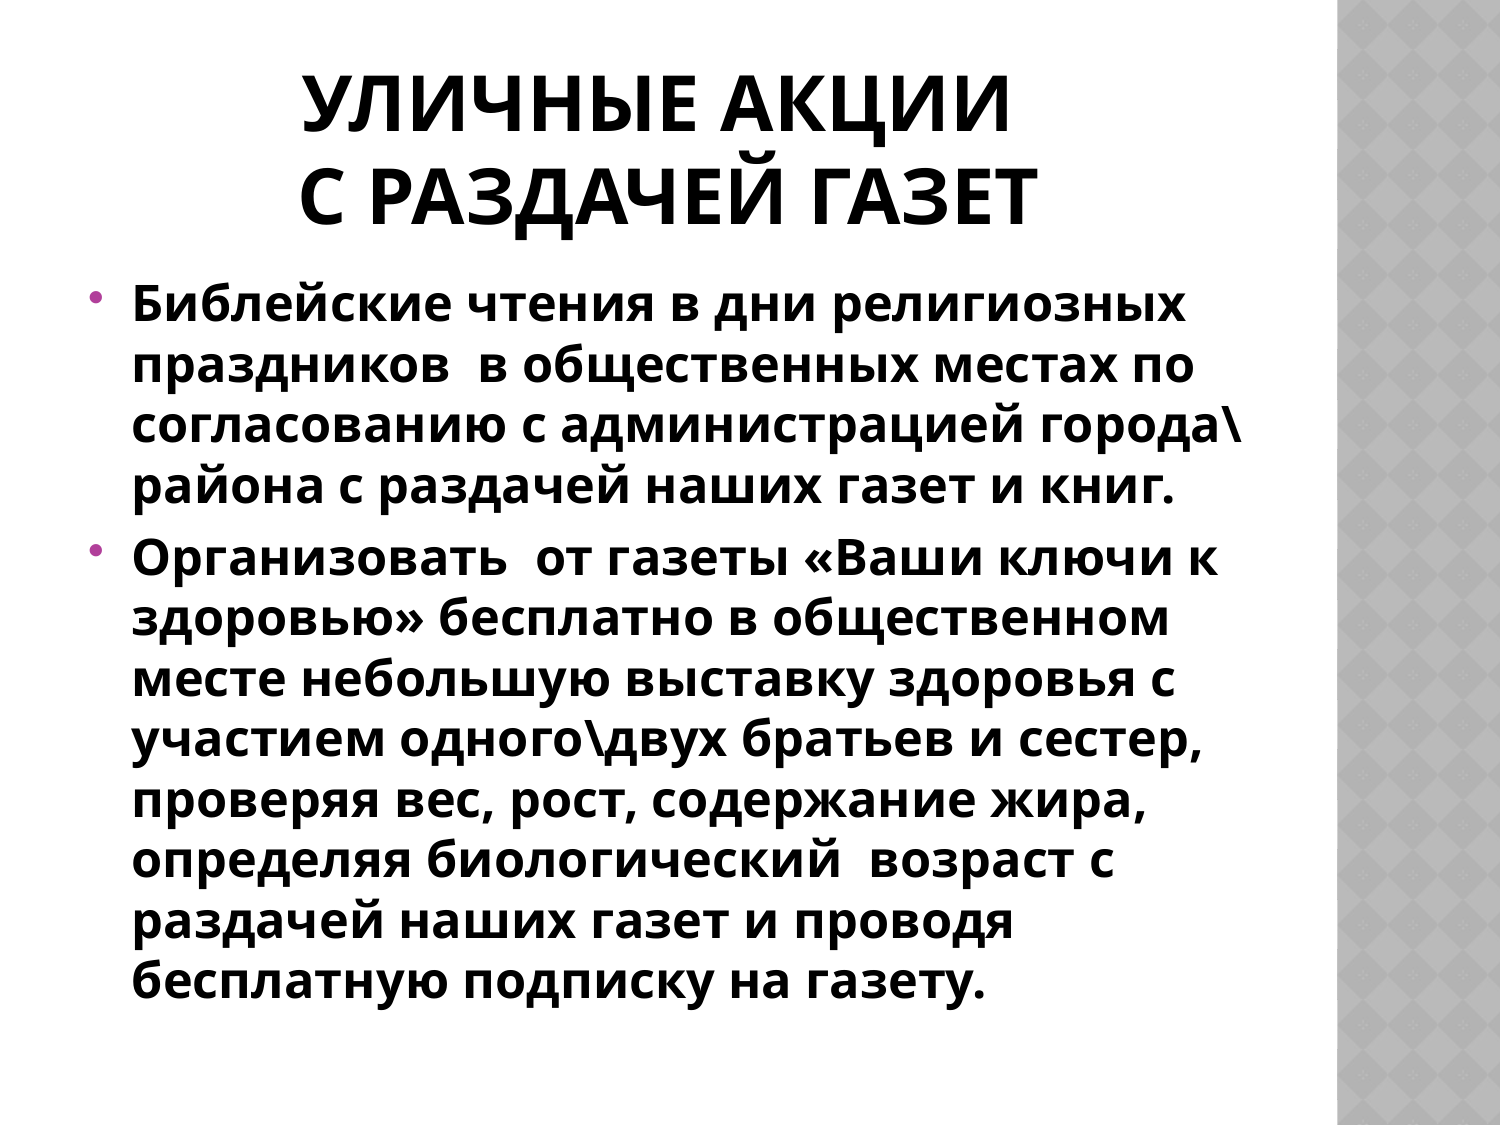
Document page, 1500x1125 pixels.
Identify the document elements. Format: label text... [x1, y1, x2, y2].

list Библейские чтения в дни религиозных праздников в общественных местах по согласованию с администрацией города\района с раздачей наших газет и книг. Организовать от газеты «Ваши ключи к здоровью» бесплатно в общественном месте небольшую выставку здоровья с участием одного\двух братьев и сестер, проверяя вес, рост, содержание жира, определяя биологический возраст с раздачей наших газет и проводя бесплатную подписку на газету. [75, 264, 1263, 1059]
title УЛИЧНЫЕ АКЦИИ С РАЗДАЧЕЙ ГАЗЕТ [75, 52, 1263, 240]
